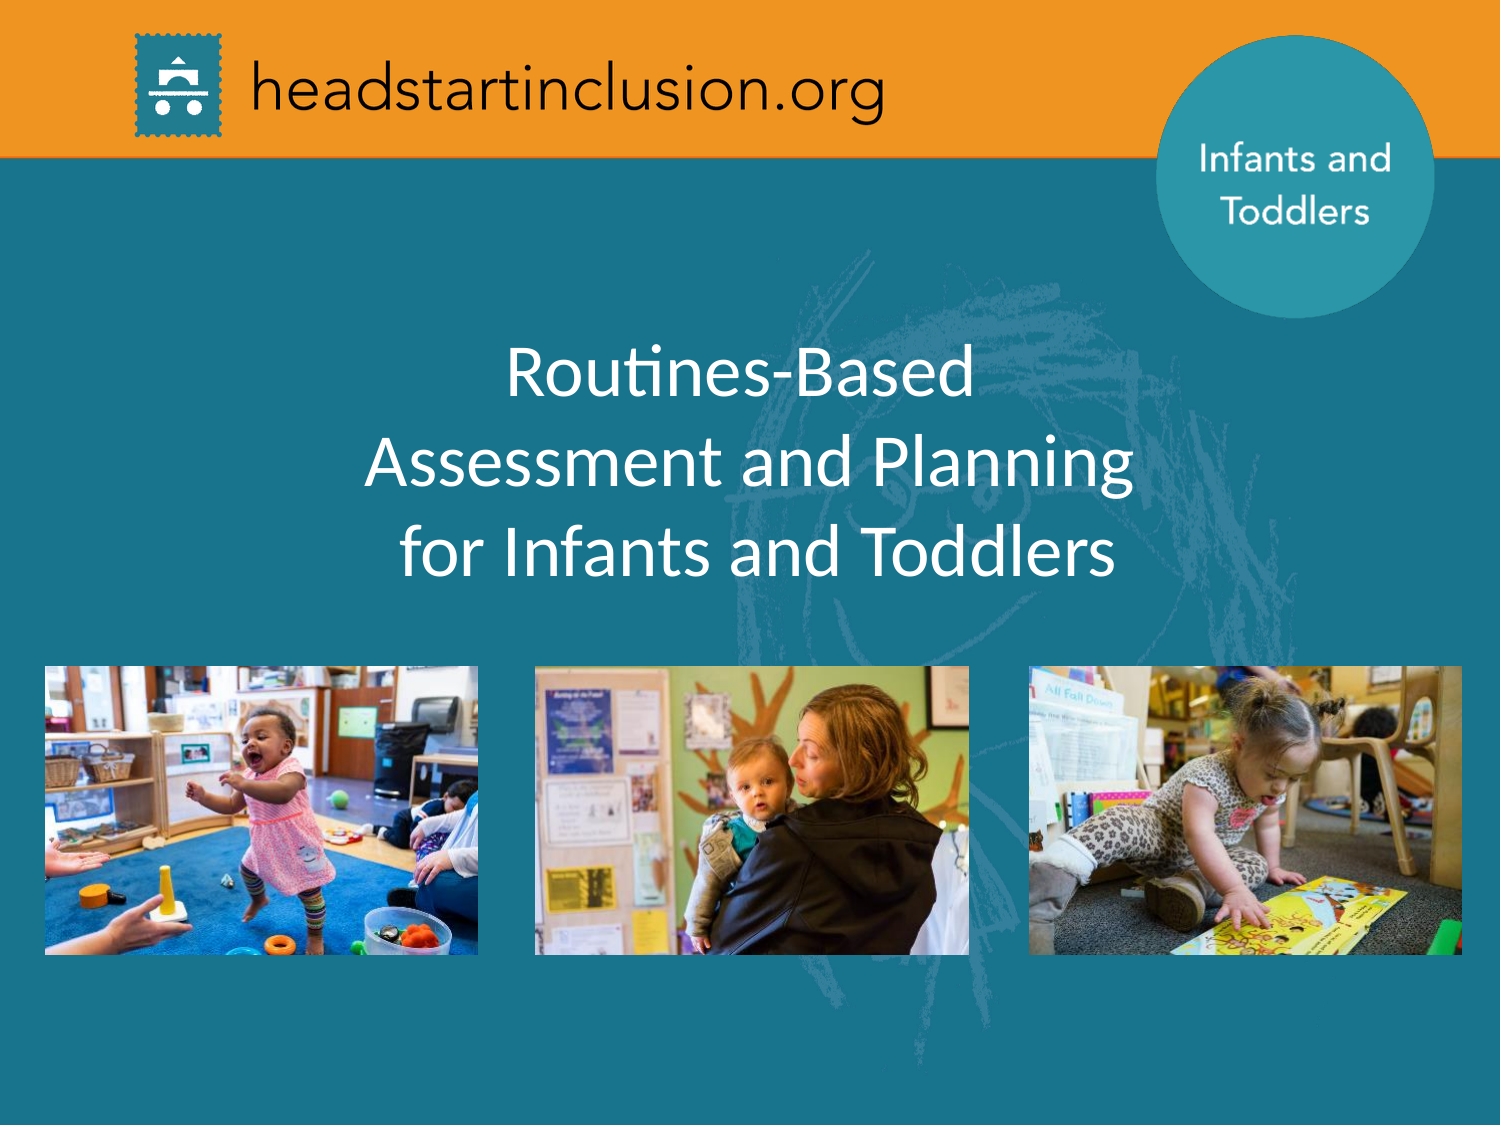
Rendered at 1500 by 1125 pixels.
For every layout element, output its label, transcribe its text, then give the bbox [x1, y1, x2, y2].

title Routines-Based Assessment and Planning for Infants and Toddlers [75, 237, 1425, 675]
picture [0, 0, 1500, 1125]
